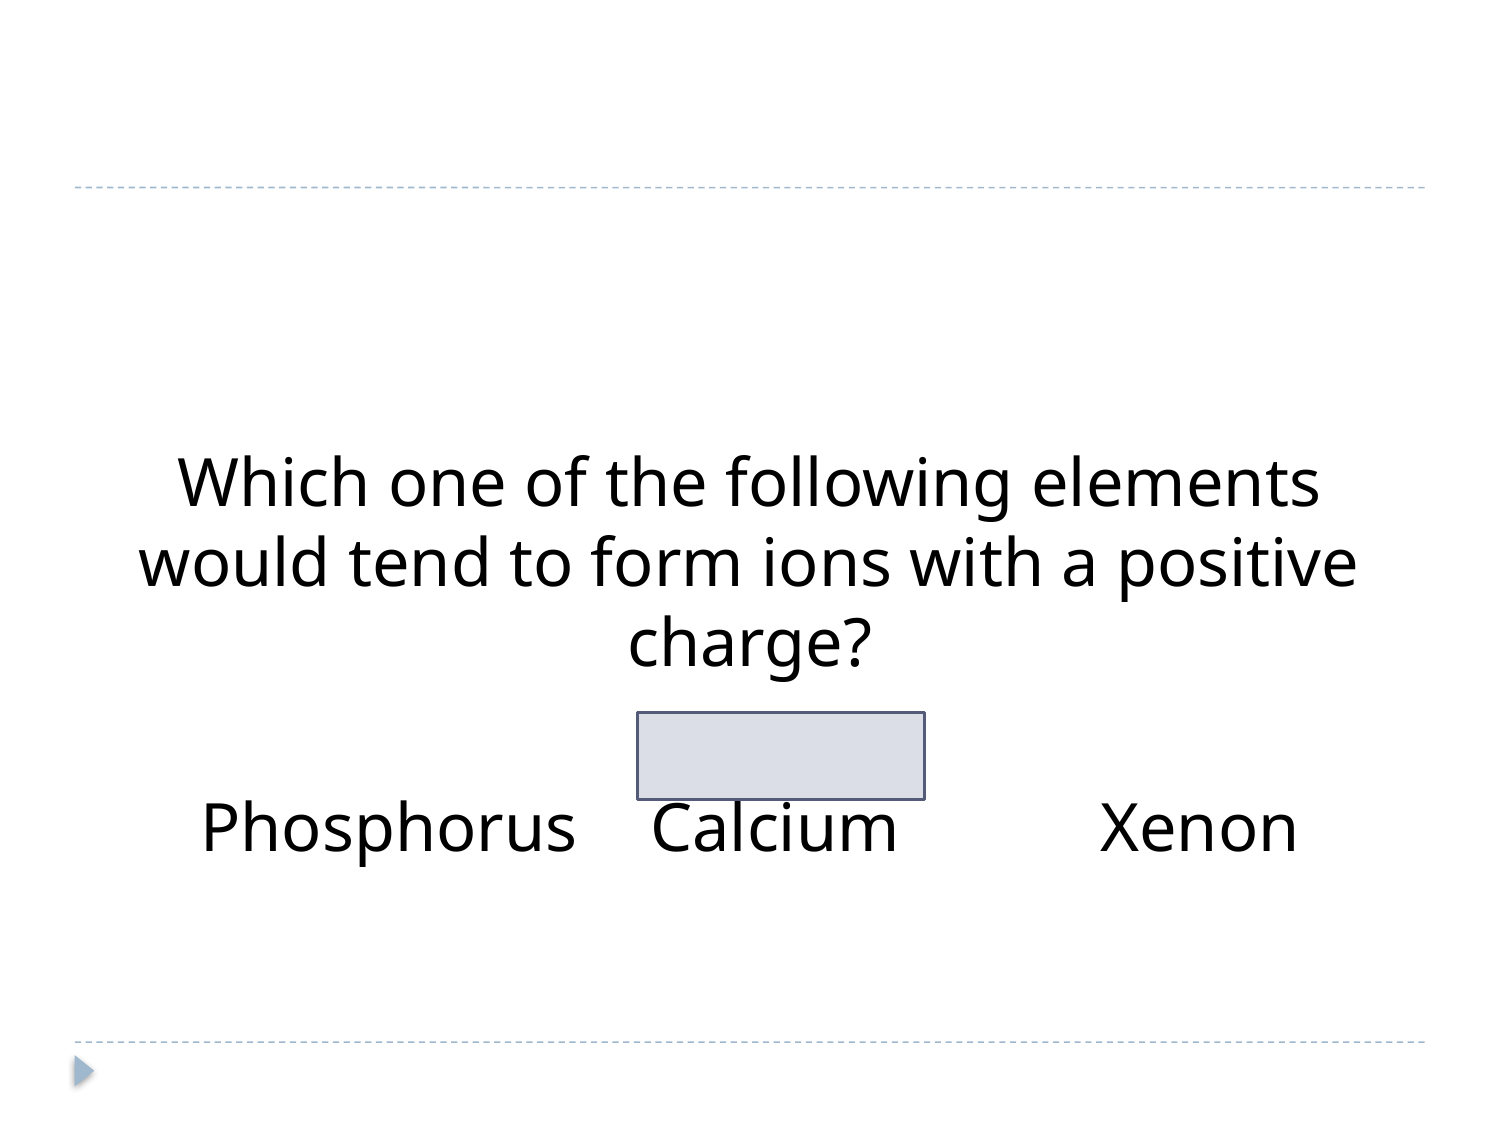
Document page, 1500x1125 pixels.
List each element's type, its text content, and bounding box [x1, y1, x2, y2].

list Which one of the following elements would tend to form ions with a positive charge? Phosphorus Calcium Xenon [75, 200, 1425, 1010]
text_box [636, 711, 926, 801]
